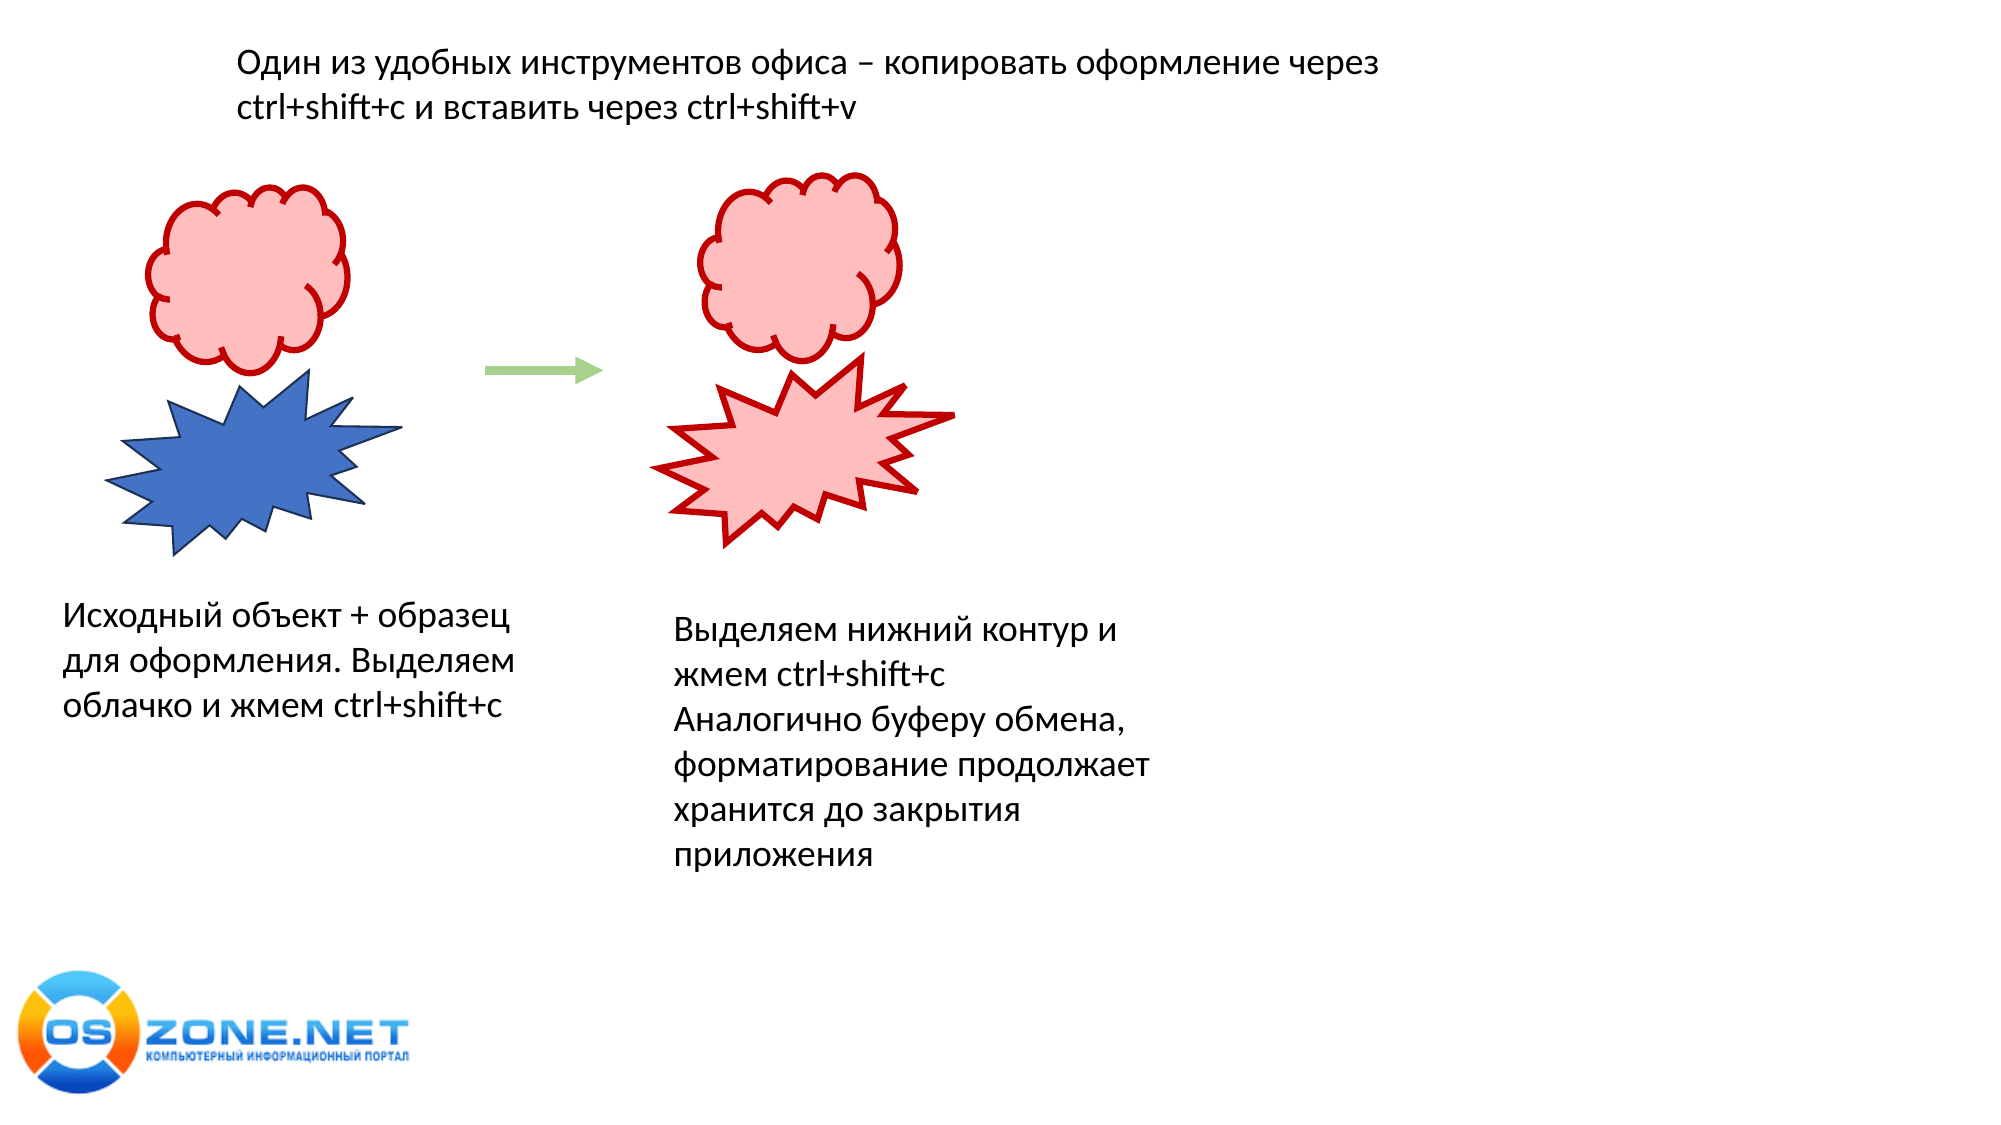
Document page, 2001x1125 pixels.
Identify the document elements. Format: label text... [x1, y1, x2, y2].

text_box [655, 355, 955, 546]
text_box [699, 174, 901, 363]
picture [0, 954, 444, 1125]
text_box [103, 368, 403, 558]
text_box Один из удобных инструментов офиса – копировать оформление через ctrl+shift+c и вставить через ctrl+shift+v [221, 29, 1437, 135]
text_box Исходный объект + образец для оформления. Выделяем облачко и жмем ctrl+shift+c [47, 582, 580, 732]
text_box Выделяем нижний контур и жмем ctrl+shift+c Аналогично буферу обмена, форматирование продолжает хранится до закрытия приложения [658, 596, 1191, 882]
text_box [147, 186, 349, 375]
